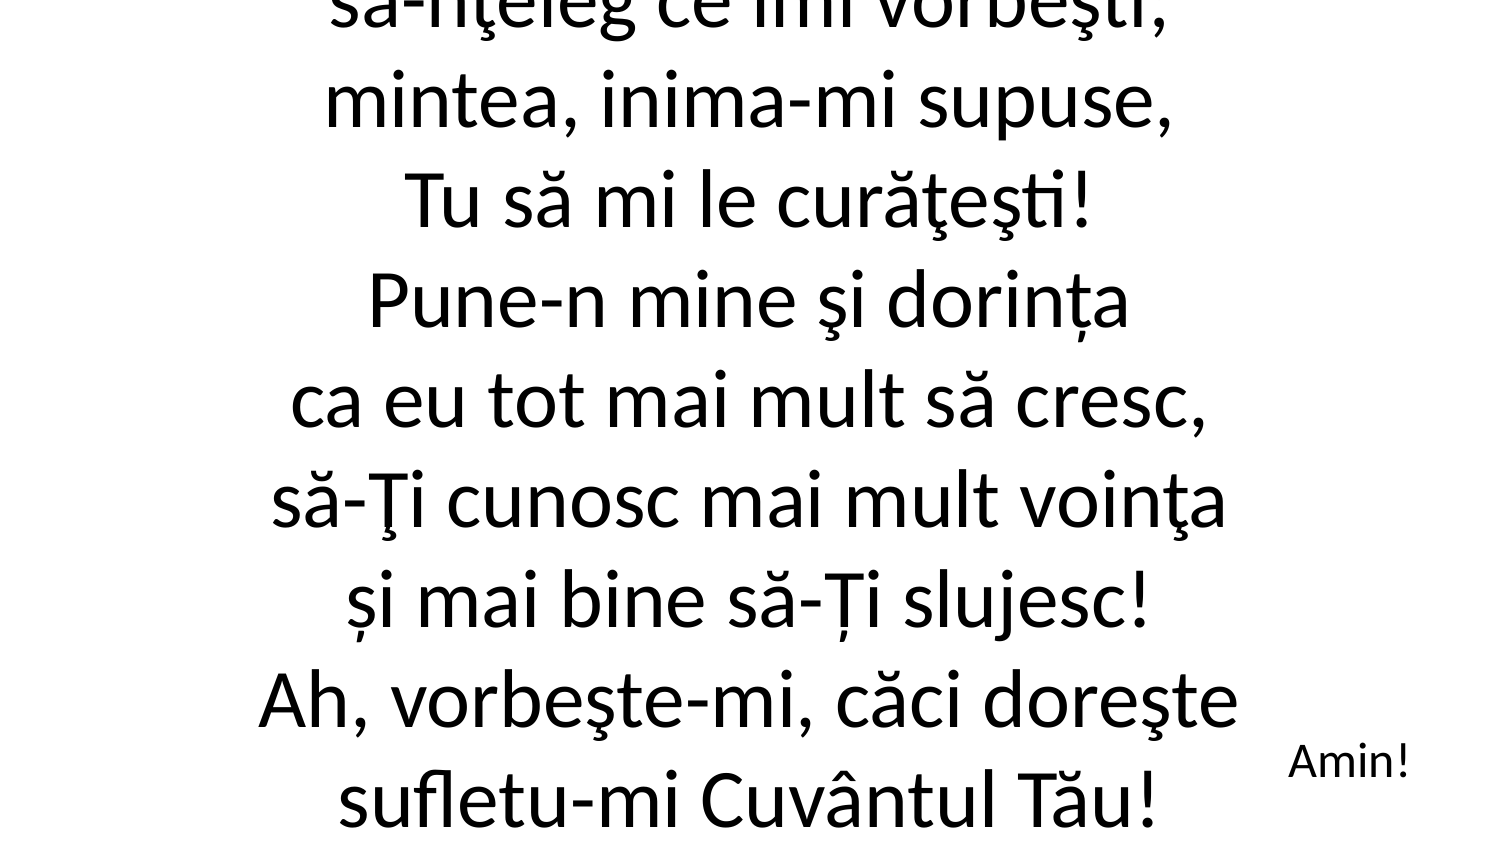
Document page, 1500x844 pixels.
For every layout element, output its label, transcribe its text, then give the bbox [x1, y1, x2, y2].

text_box Amin! [1273, 674, 1427, 795]
text_box 4. Tu să faci, Doamne Isuse, să-nţeleg ce îmi vorbeşti; mintea, inima-mi supuse, Tu să mi le curăţeşti! Pune-n mine şi dorința ca eu tot mai mult să cresc, să-Ţi cunosc mai mult voinţa și mai bine să-Ți slujesc! Ah, vorbeşte-mi, căci doreşte sufletu-mi Cuvântul Tău! Tu-mi vorbeşte şi mă creşte, Doamne, Dumnezeul meu! [243, 0, 1256, 844]
